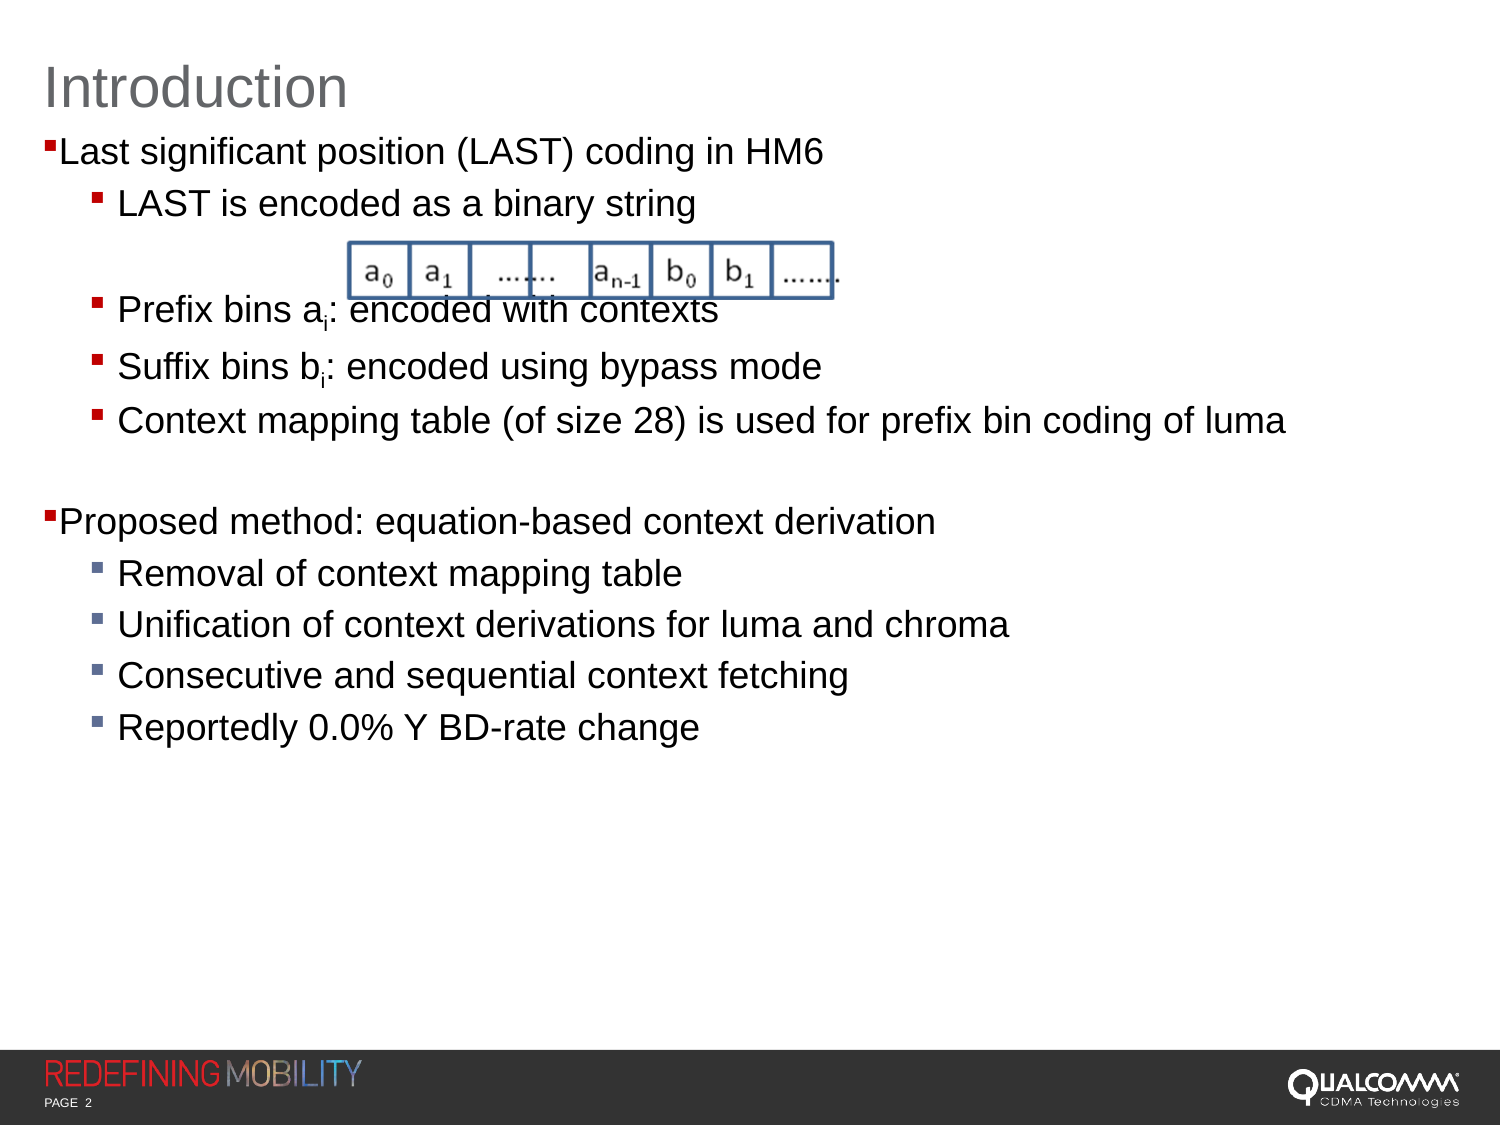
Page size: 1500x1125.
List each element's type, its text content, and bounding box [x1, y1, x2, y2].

picture [1278, 1058, 1478, 1114]
title Introduction [28, 44, 1462, 138]
picture [30, 1048, 372, 1099]
picture [340, 238, 866, 301]
text_box Last significant position (LAST) coding in HM6 LAST is encoded as a binary string Prefix bins ai: encoded with contexts Suffix bins bi: encoded using bypass mode Context mapping table (of size 28) is used for prefix bin coding of luma Proposed method: equation-based context derivation Removal of context mapping table Unification of context derivations for luma and chroma Consecutive and sequential context fetching Reportedly 0.0% Y BD-rate change [26, 123, 1456, 1021]
